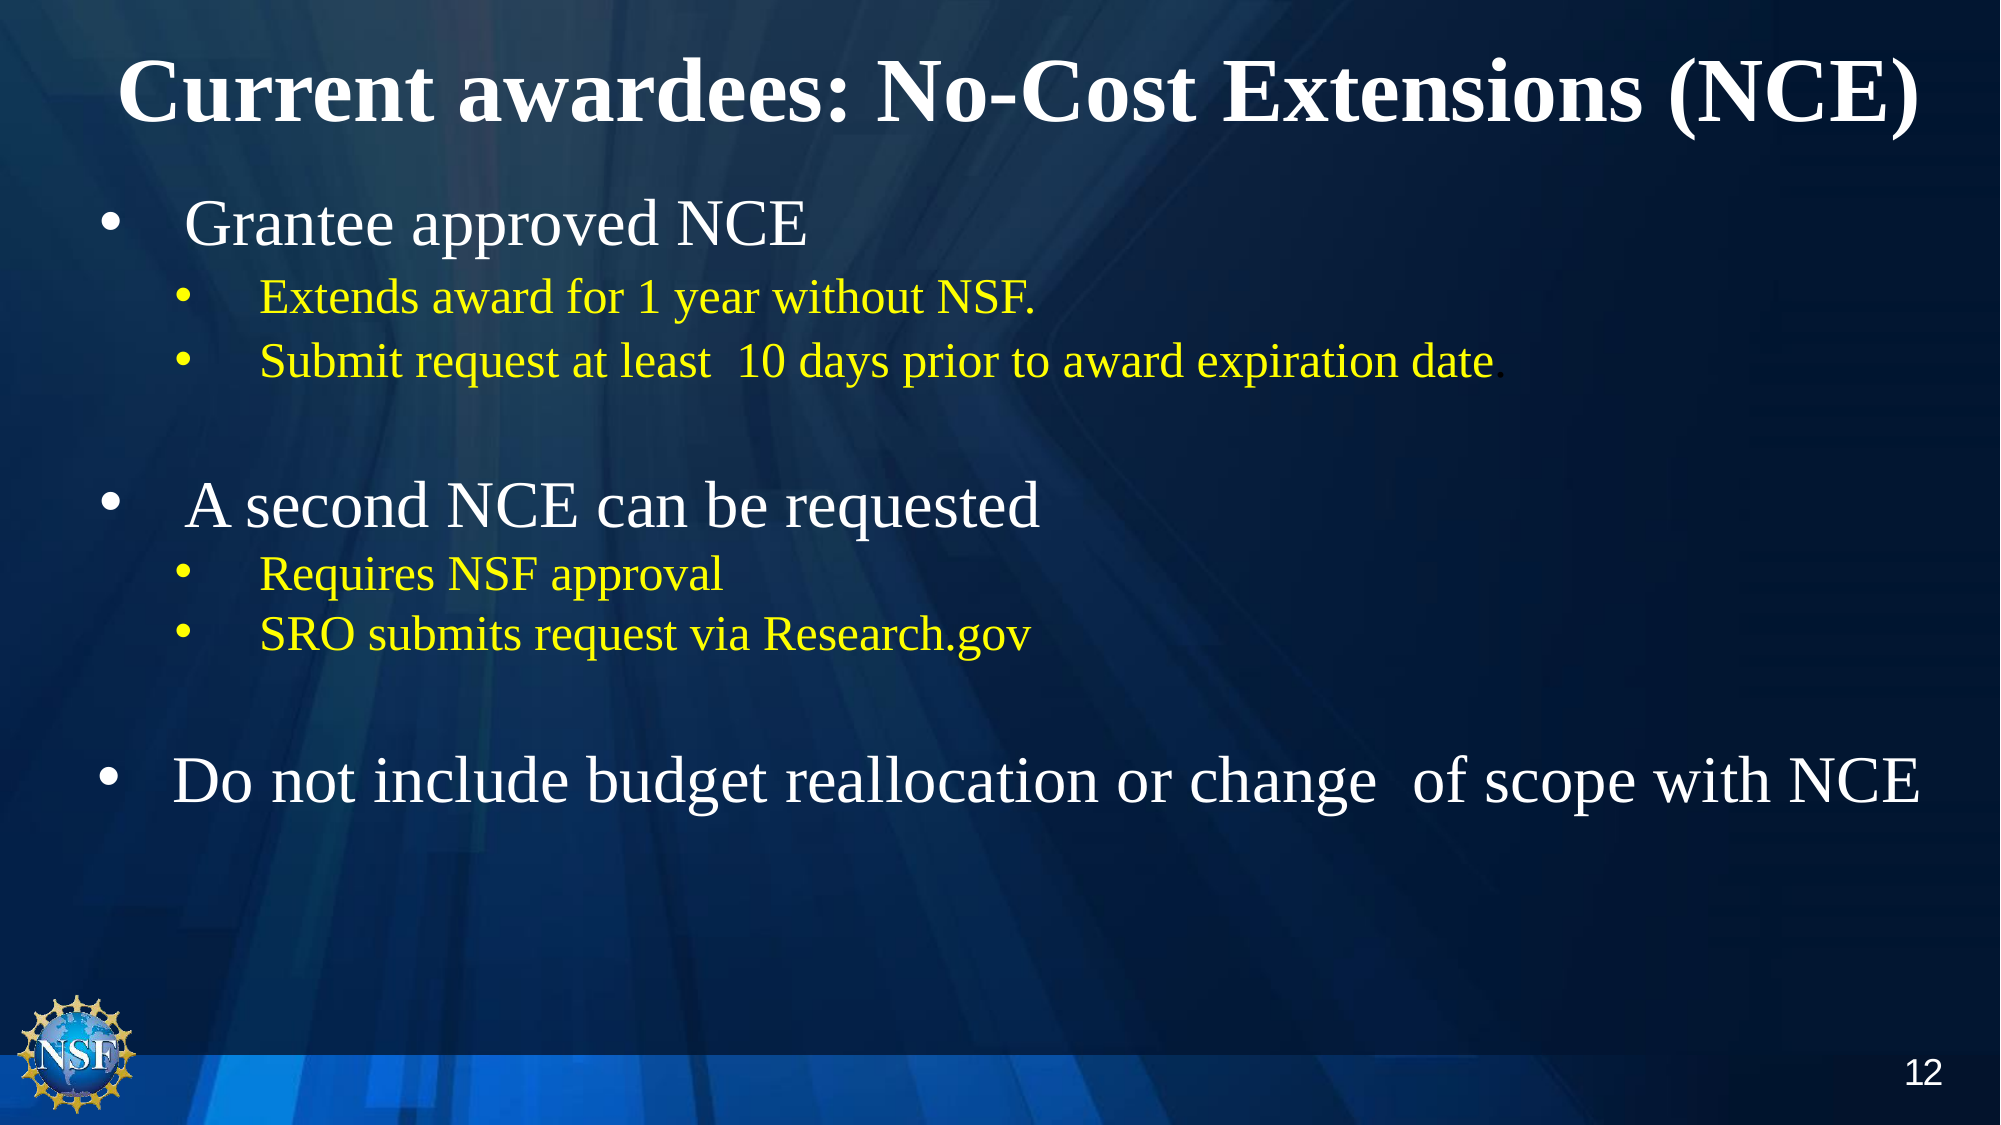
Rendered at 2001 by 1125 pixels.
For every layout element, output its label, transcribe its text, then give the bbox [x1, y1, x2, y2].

slide_number 12 [1897, 1055, 1956, 1125]
title Current awardees: No-Cost Extensions (NCE) [114, 27, 1949, 178]
picture [0, 0, 2000, 1125]
list Grantee approved NCE Extends award for 1 year without NSF. Submit request at least 10 days prior to award expiration date. A second NCE can be requested Requires NSF approval SRO submits request via Research.gov Do not include budget reallocation or change of scope with NCE [62, 178, 2000, 893]
